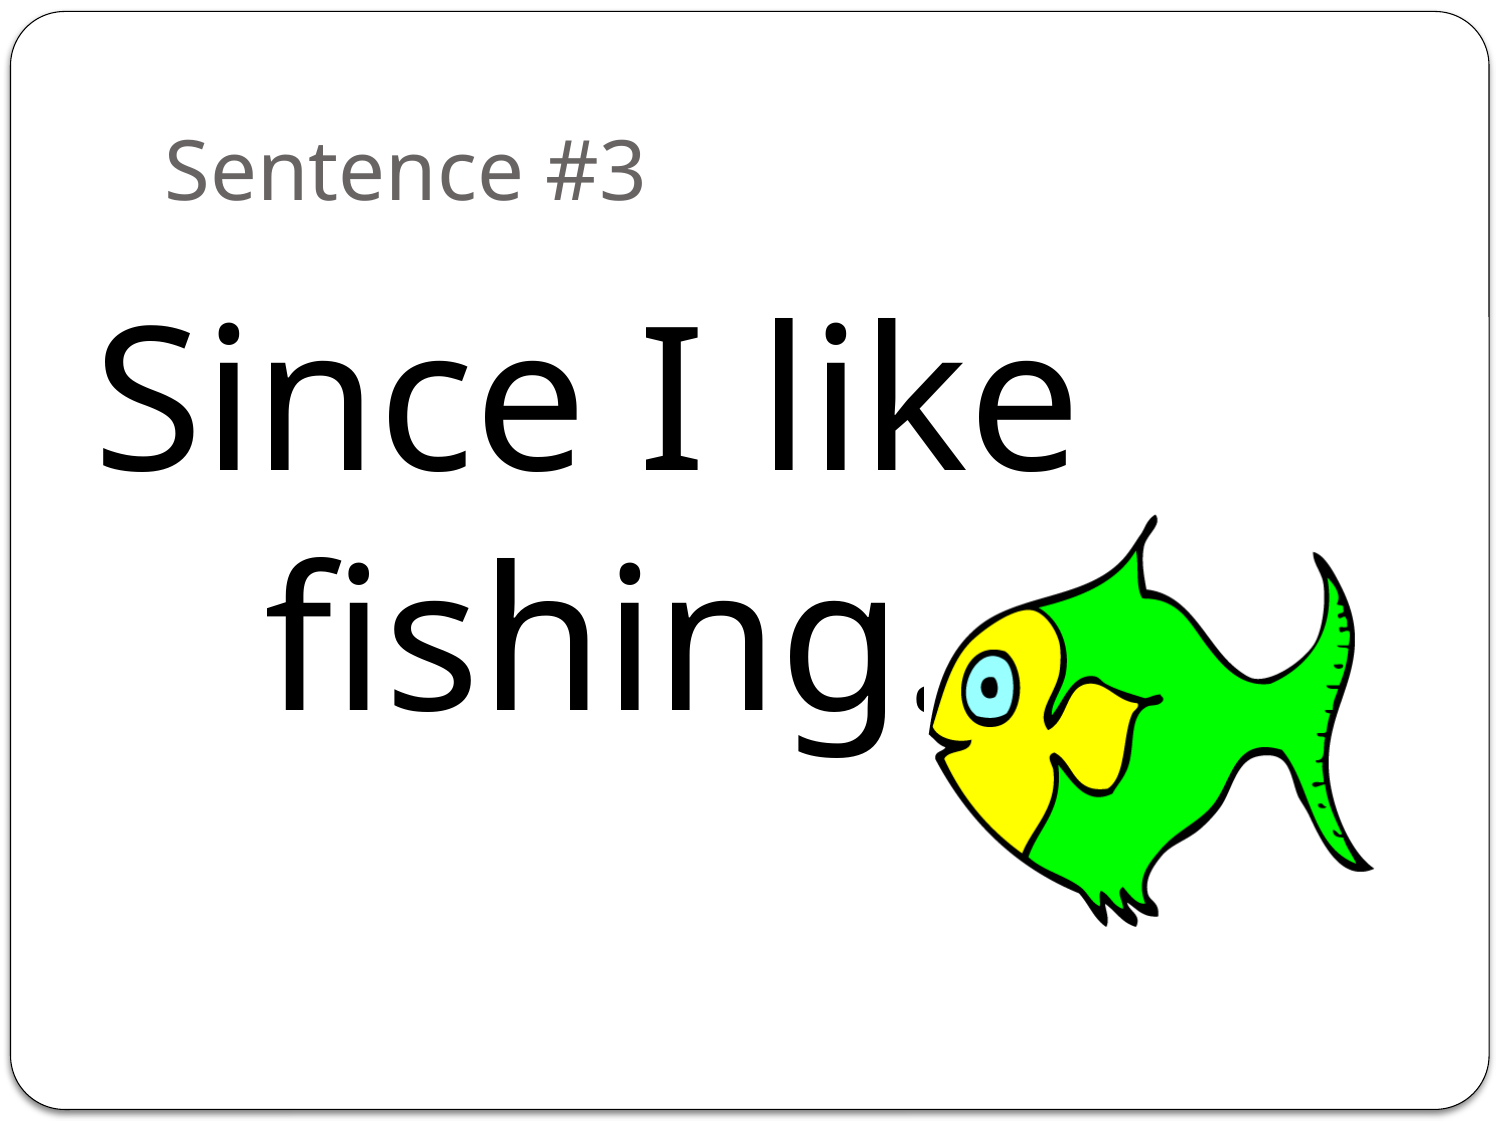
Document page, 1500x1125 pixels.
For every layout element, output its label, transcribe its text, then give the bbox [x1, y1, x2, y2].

picture [924, 512, 1378, 931]
list Since I like fishing. [0, 262, 1213, 813]
title Sentence #3 [150, 45, 1425, 233]
